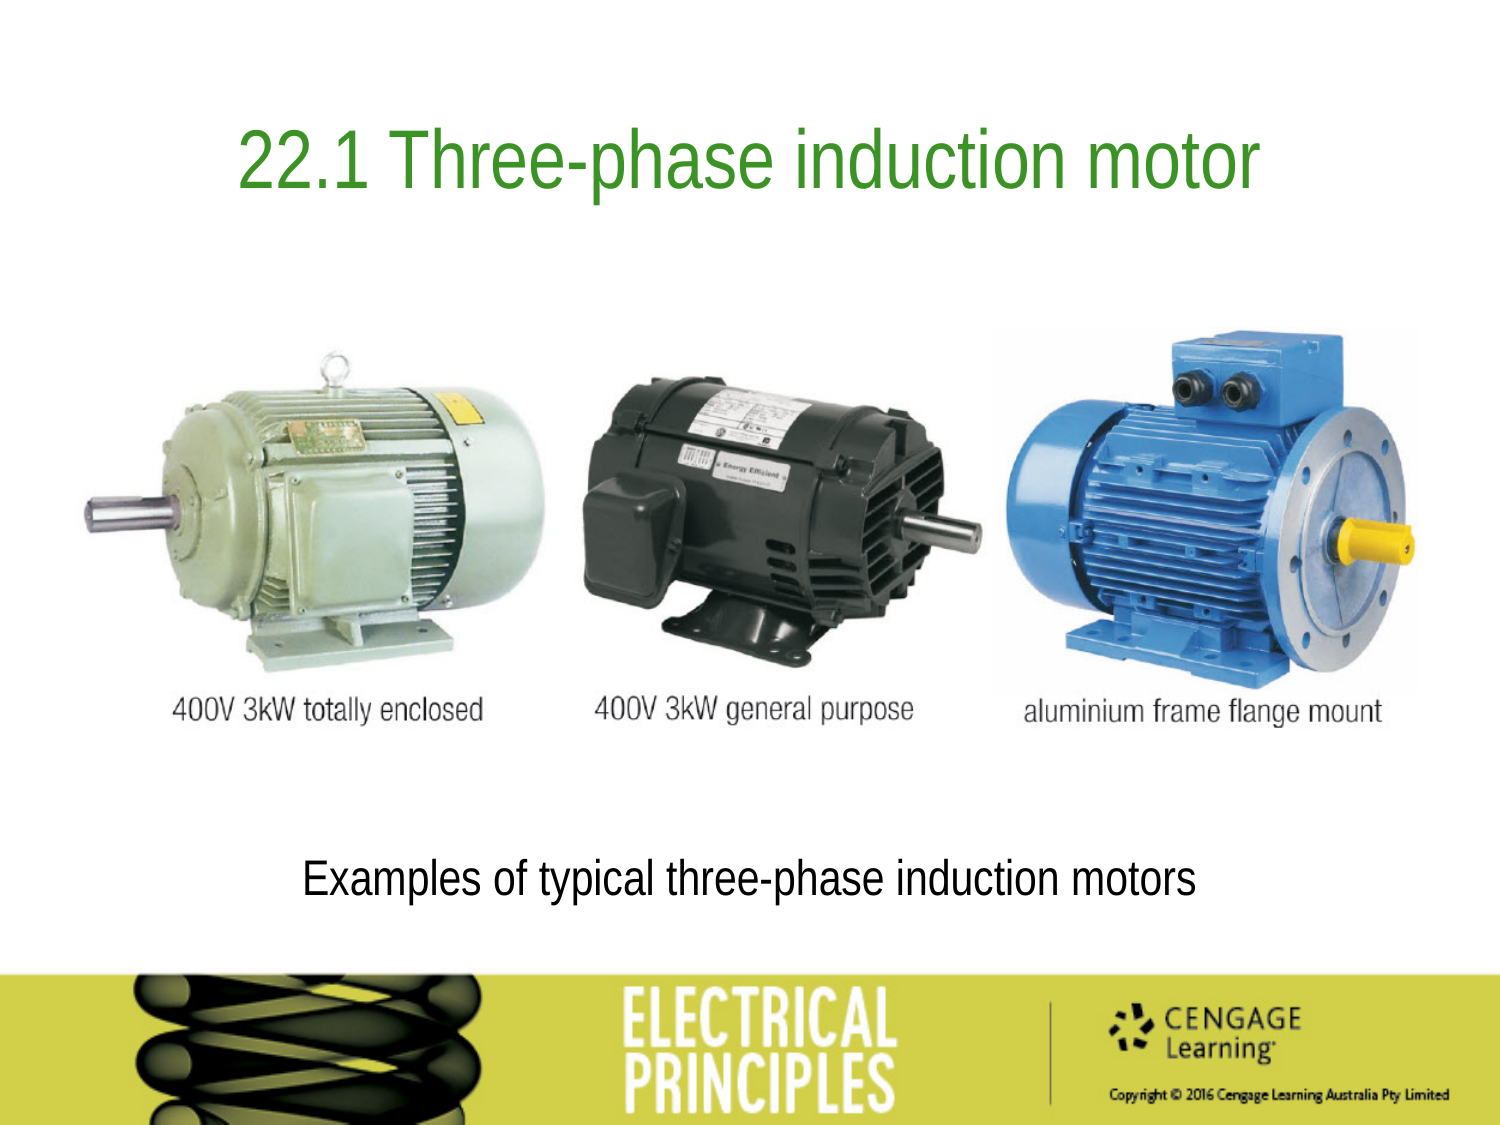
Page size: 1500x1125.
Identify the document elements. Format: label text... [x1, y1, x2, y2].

text_box Examples of typical three-phase induction motors [100, 838, 1400, 917]
title 22.1 Three-phase induction motor [0, 0, 1500, 207]
picture [0, 207, 1500, 1125]
